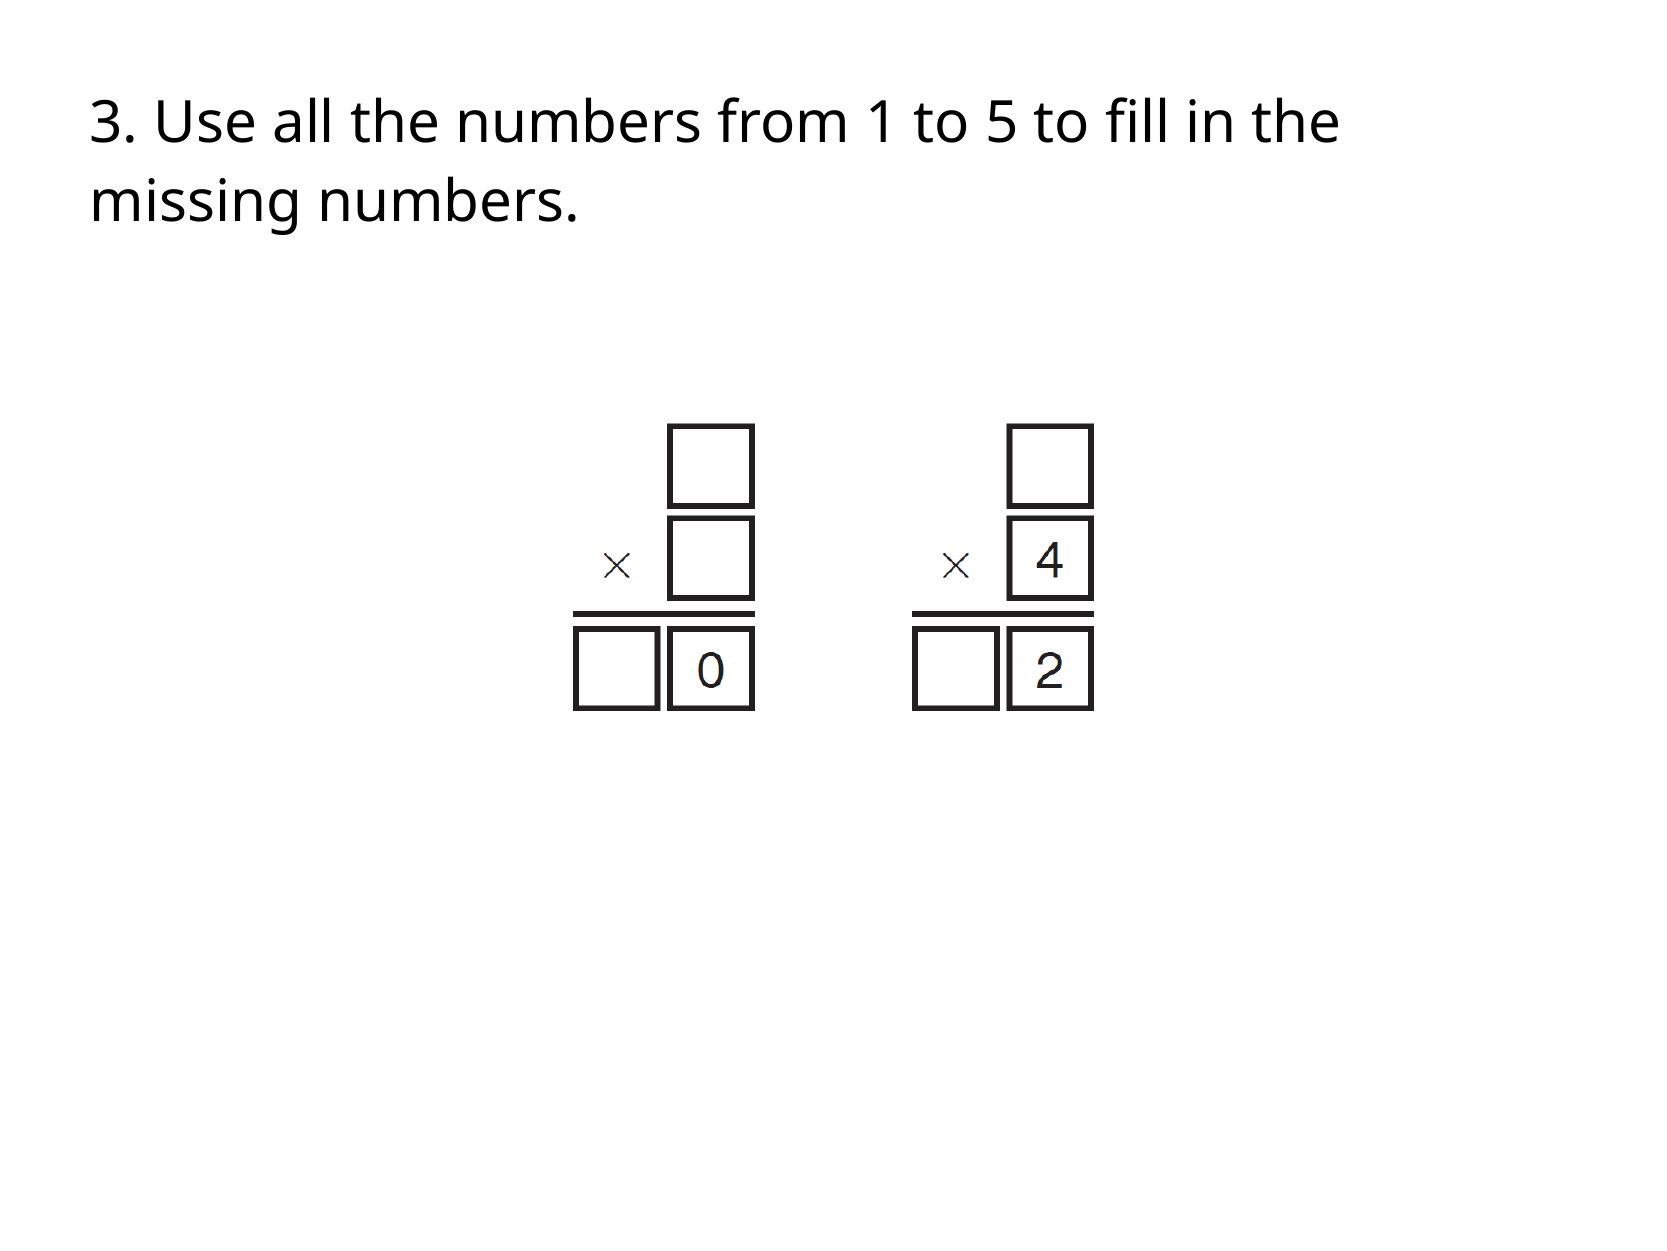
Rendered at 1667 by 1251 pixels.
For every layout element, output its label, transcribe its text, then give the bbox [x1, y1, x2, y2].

picture [559, 413, 1108, 721]
text_box 3. Use all the numbers from 1 to 5 to fill in the missing numbers. [75, 66, 1556, 241]
